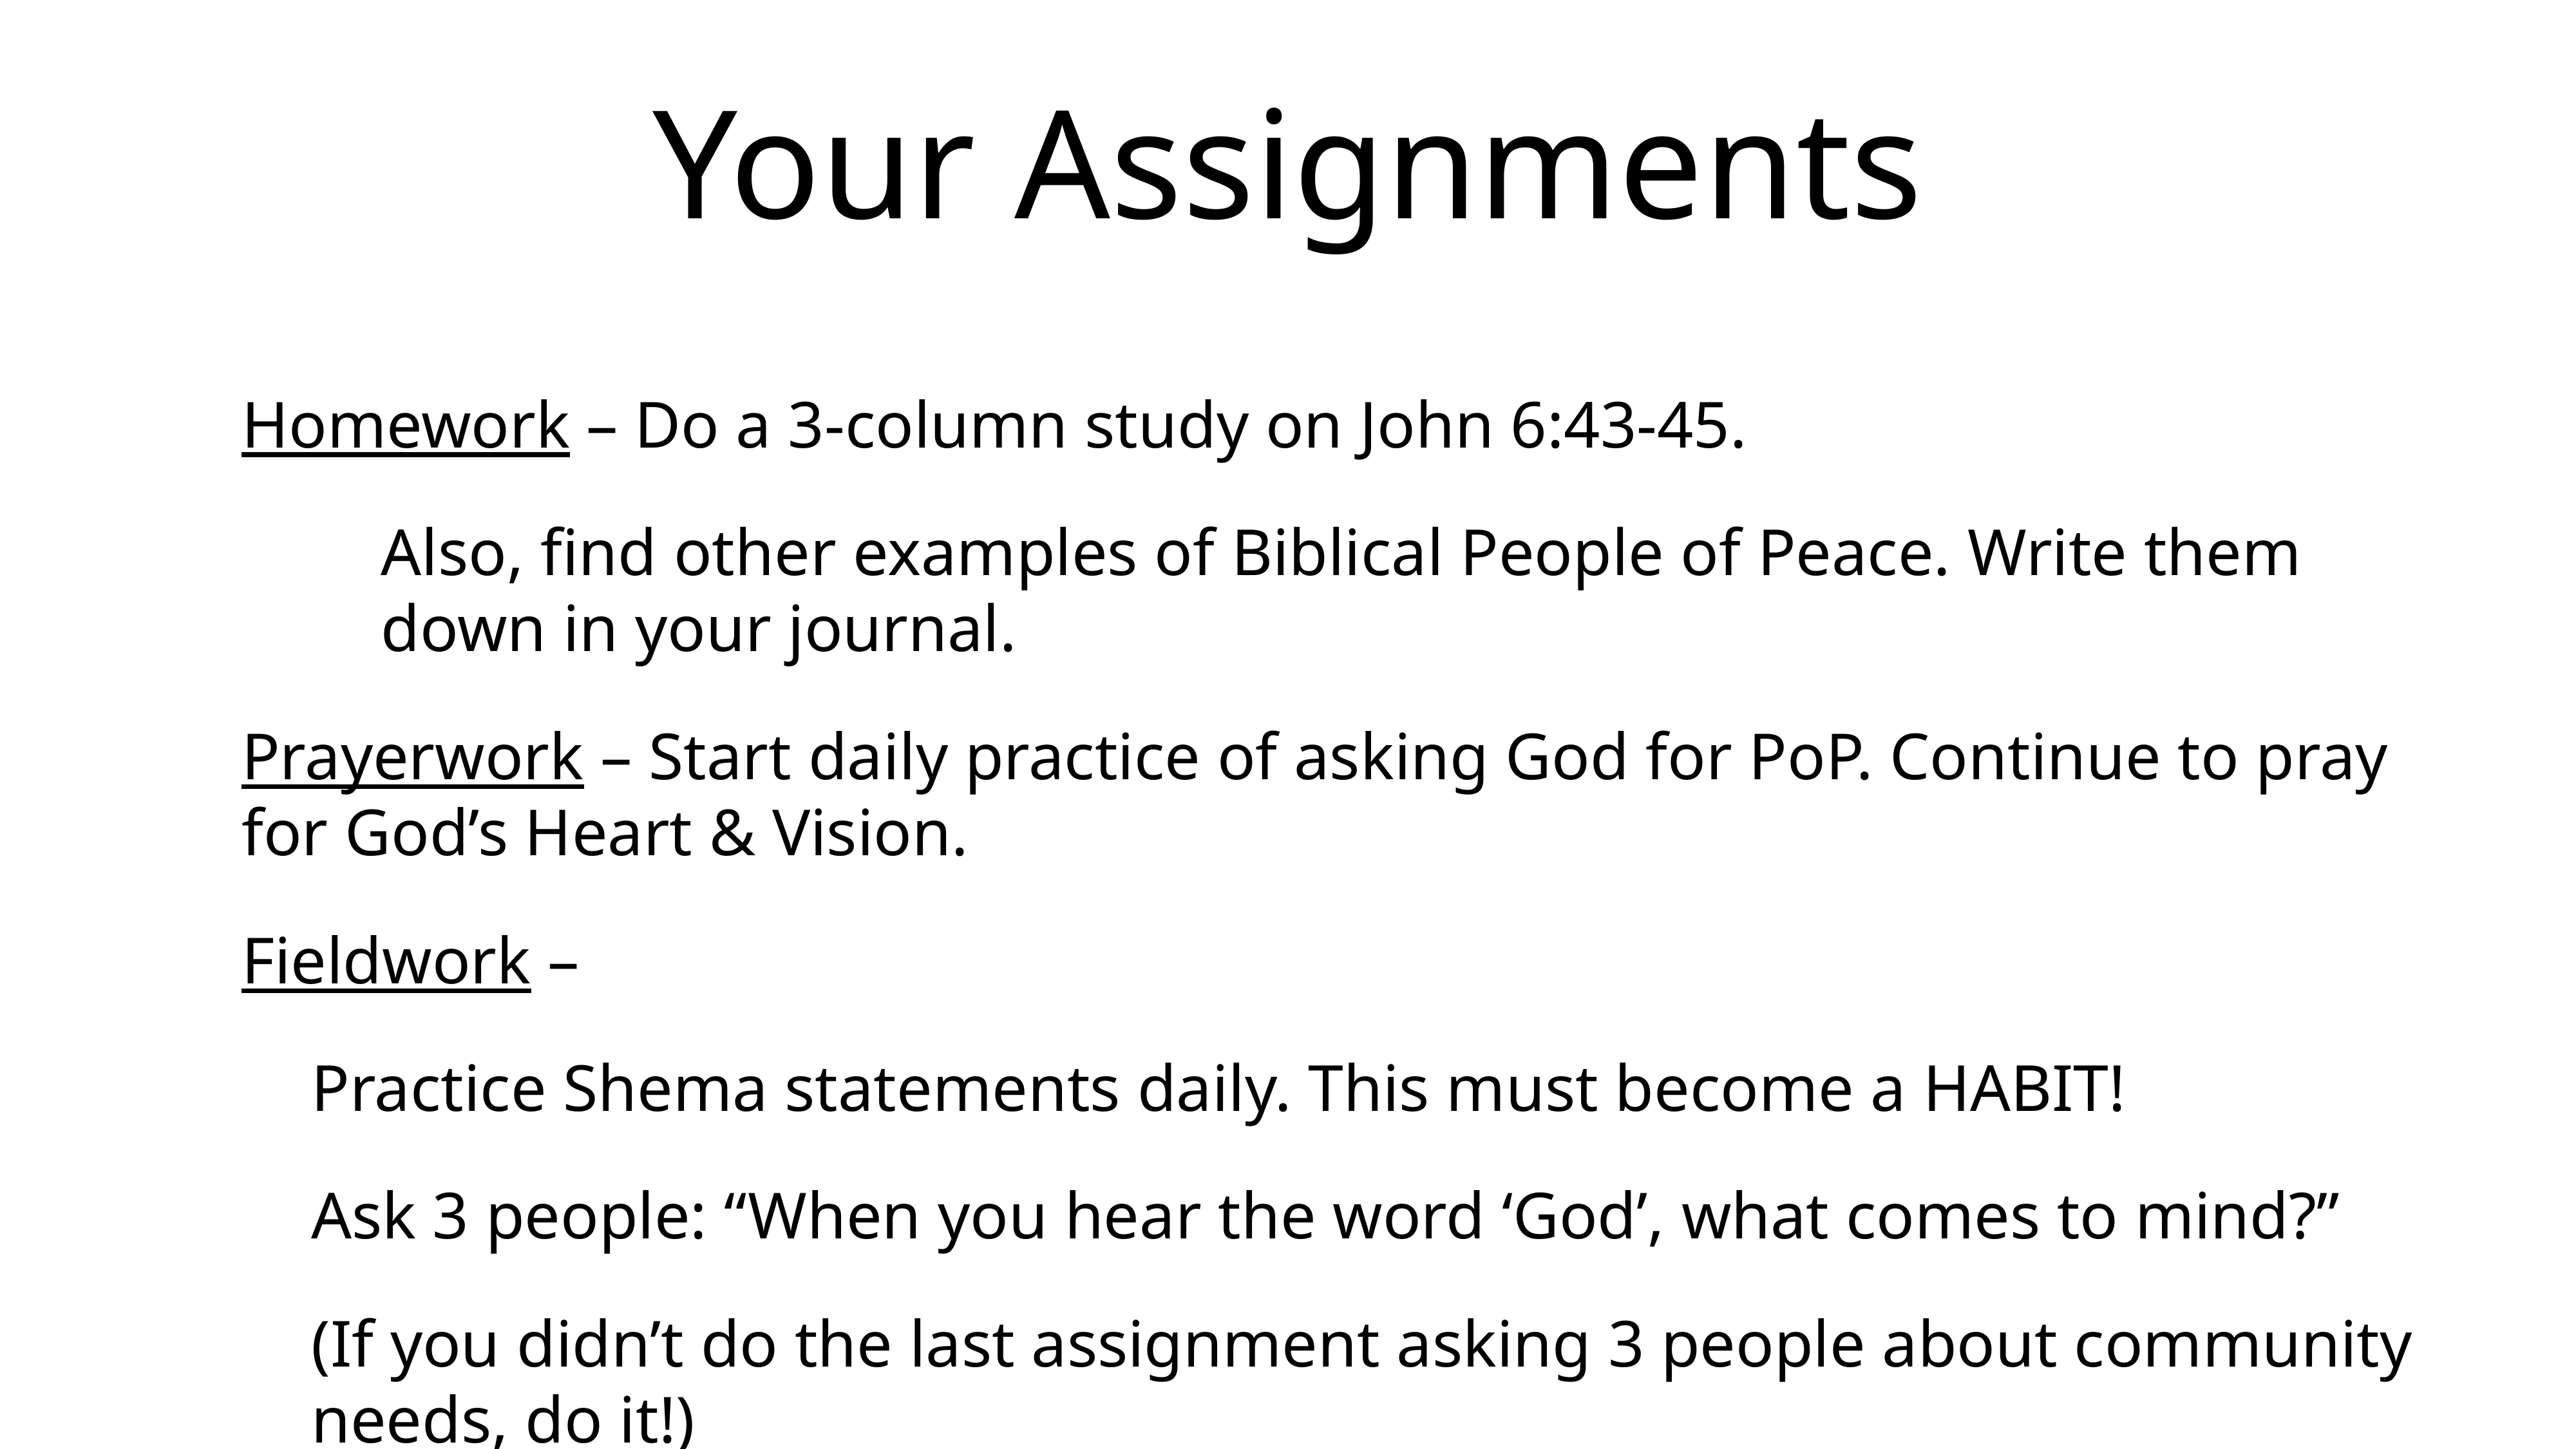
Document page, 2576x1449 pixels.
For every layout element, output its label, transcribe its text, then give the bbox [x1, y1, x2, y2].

list Homework – Do a 3-column study on John 6:43-45. Also, find other examples of Biblical People of Peace. Write them down in your journal. Prayerwork – Start daily practice of asking God for PoP. Continue to pray for God’s Heart & Vision. Fieldwork – Practice Shema statements daily. This must become a HABIT! Ask 3 people: “When you hear the word ‘God’, what comes to mind?” (If you didn’t do the last assignment asking 3 people about community needs, do it!) [129, 378, 2487, 1449]
title Your Assignments [178, 37, 2398, 279]
